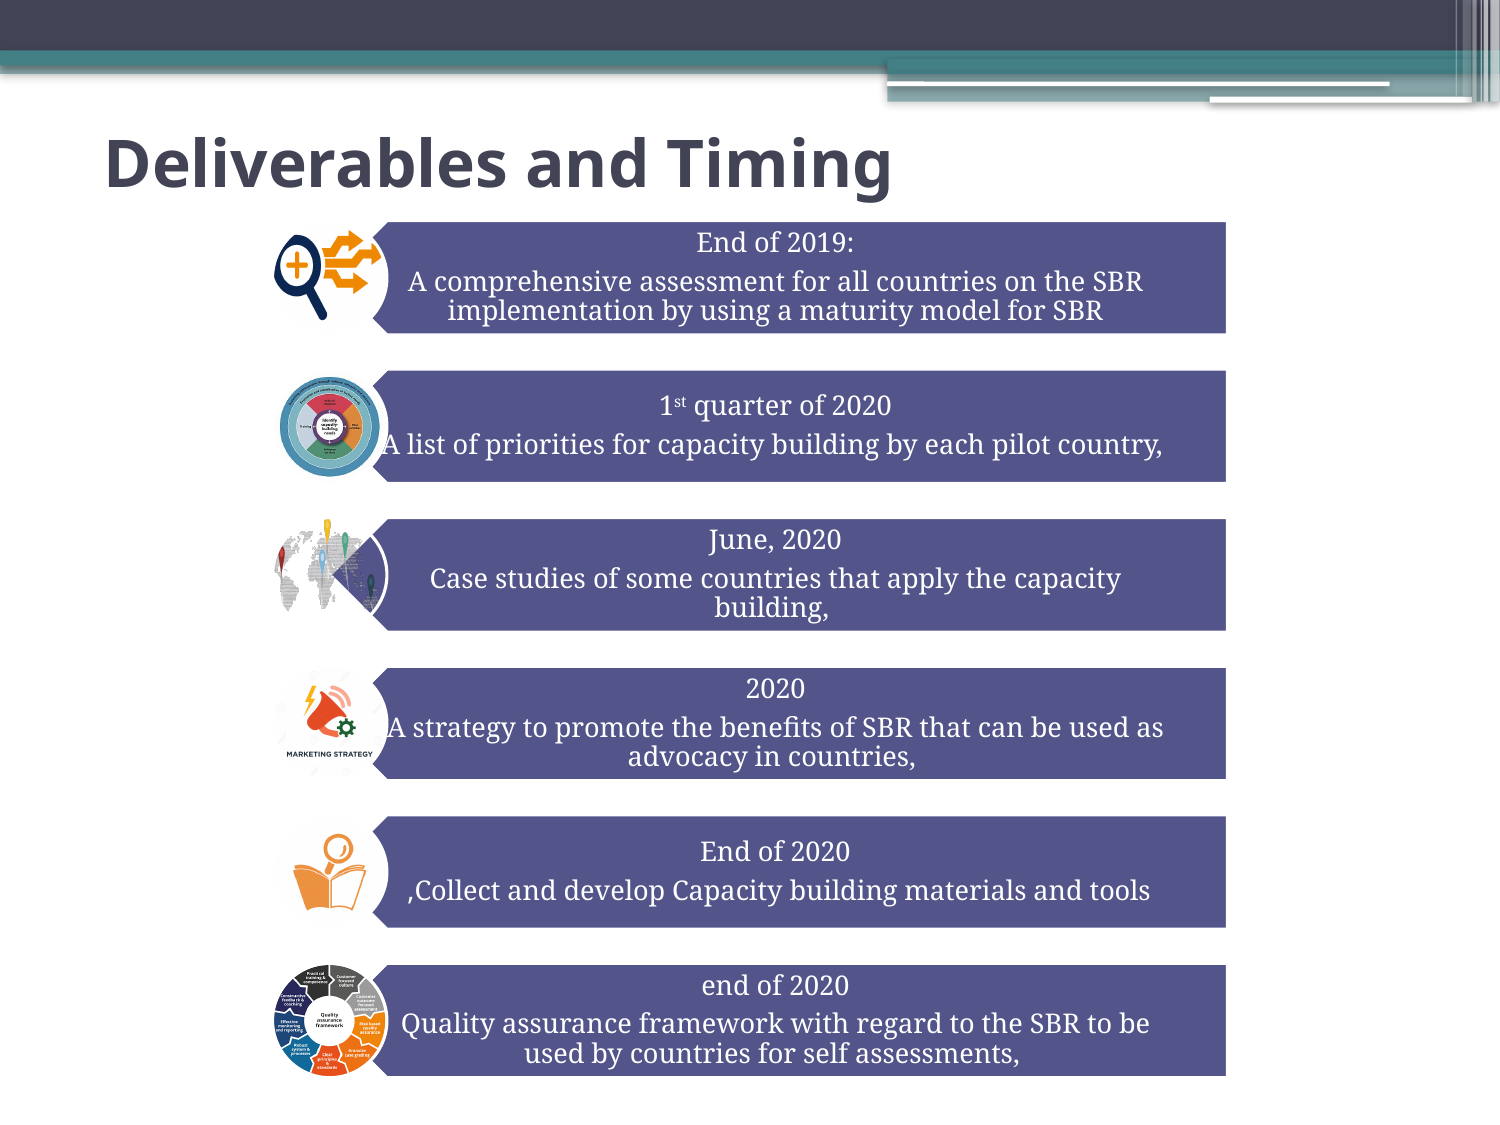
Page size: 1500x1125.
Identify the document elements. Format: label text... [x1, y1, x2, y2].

title Deliverables and Timing [88, 113, 1439, 209]
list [74, 219, 1426, 1079]
